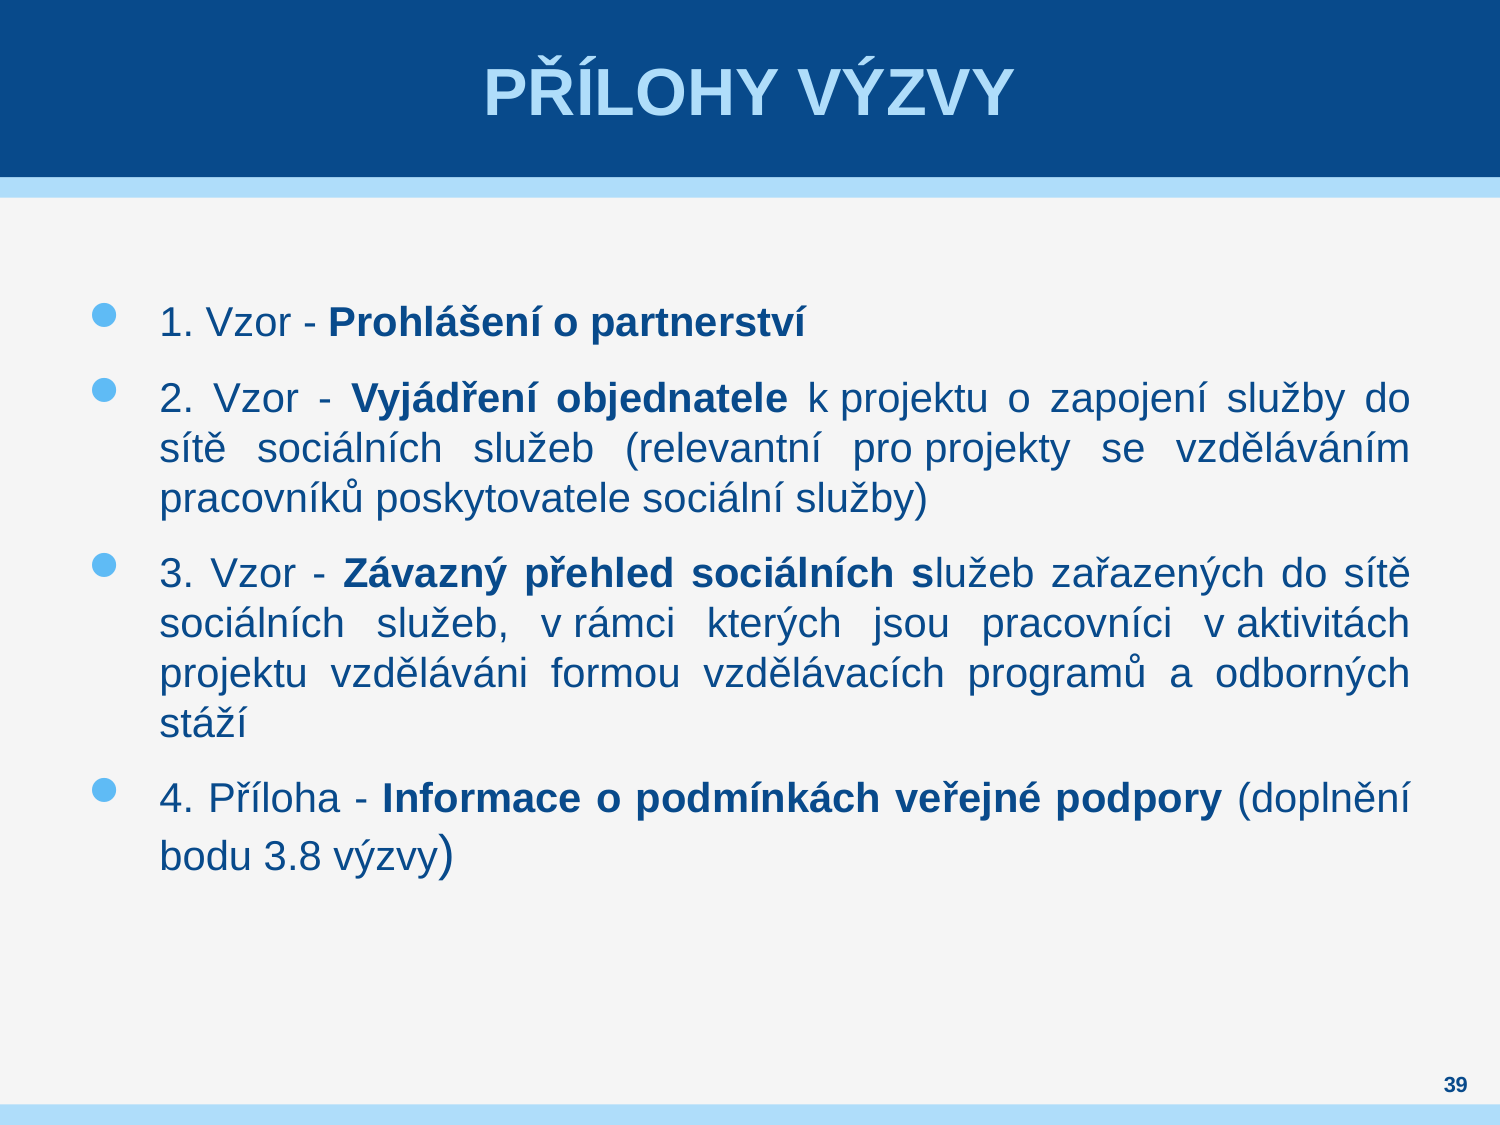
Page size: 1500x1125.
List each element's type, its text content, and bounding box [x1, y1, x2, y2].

slide_number 39 [1417, 1068, 1495, 1099]
title Přílohy výzvy [59, 0, 1441, 178]
list 1. Vzor - Prohlášení o partnerství 2. Vzor - Vyjádření objednatele k projektu o zapojení služby do sítě sociálních služeb (relevantní pro projekty se vzděláváním pracovníků poskytovatele sociální služby) 3. Vzor - Závazný přehled sociálních služeb zařazených do sítě sociálních služeb, v rámci kterých jsou pracovníci v aktivitách projektu vzděláváni formou vzdělávacích programů a odborných stáží 4. Příloha - Informace o podmínkách veřejné podpory (doplnění bodu 3.8 výzvy) [88, 295, 1412, 1004]
